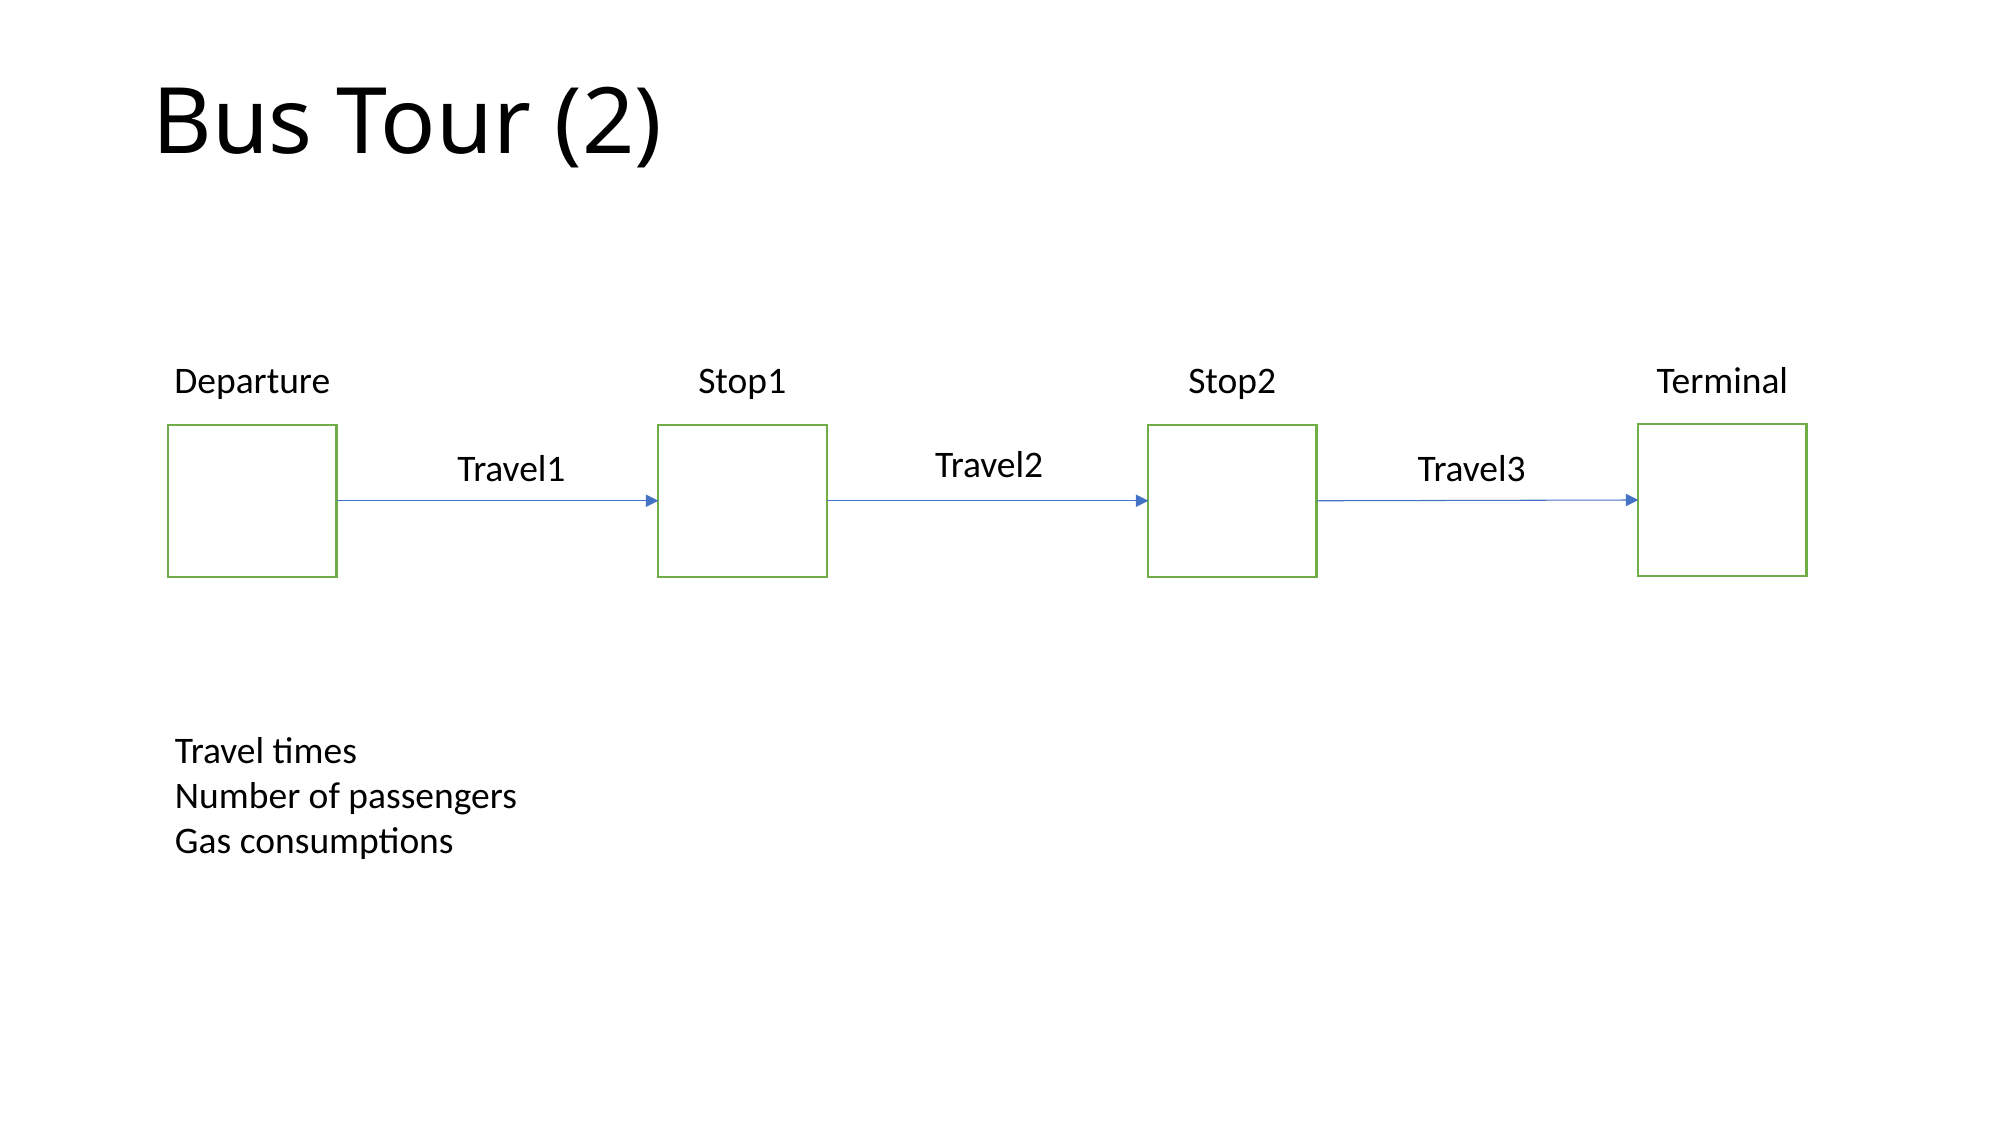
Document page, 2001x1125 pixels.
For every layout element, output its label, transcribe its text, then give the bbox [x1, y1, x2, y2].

text_box Terminal [1641, 348, 1804, 408]
text_box Stop1 [683, 348, 802, 408]
title Bus Tour (2) [137, 59, 1863, 188]
text_box [657, 424, 828, 578]
text_box [167, 424, 338, 578]
text_box Travel1 [442, 436, 581, 497]
text_box Travel2 [920, 432, 1059, 493]
text_box Stop2 [1173, 348, 1292, 408]
text_box [1147, 424, 1318, 578]
text_box Travel times Number of passengers Gas consumptions [160, 718, 533, 869]
text_box Departure [159, 348, 346, 408]
text_box [1637, 423, 1808, 577]
text_box Travel3 [1402, 436, 1541, 497]
